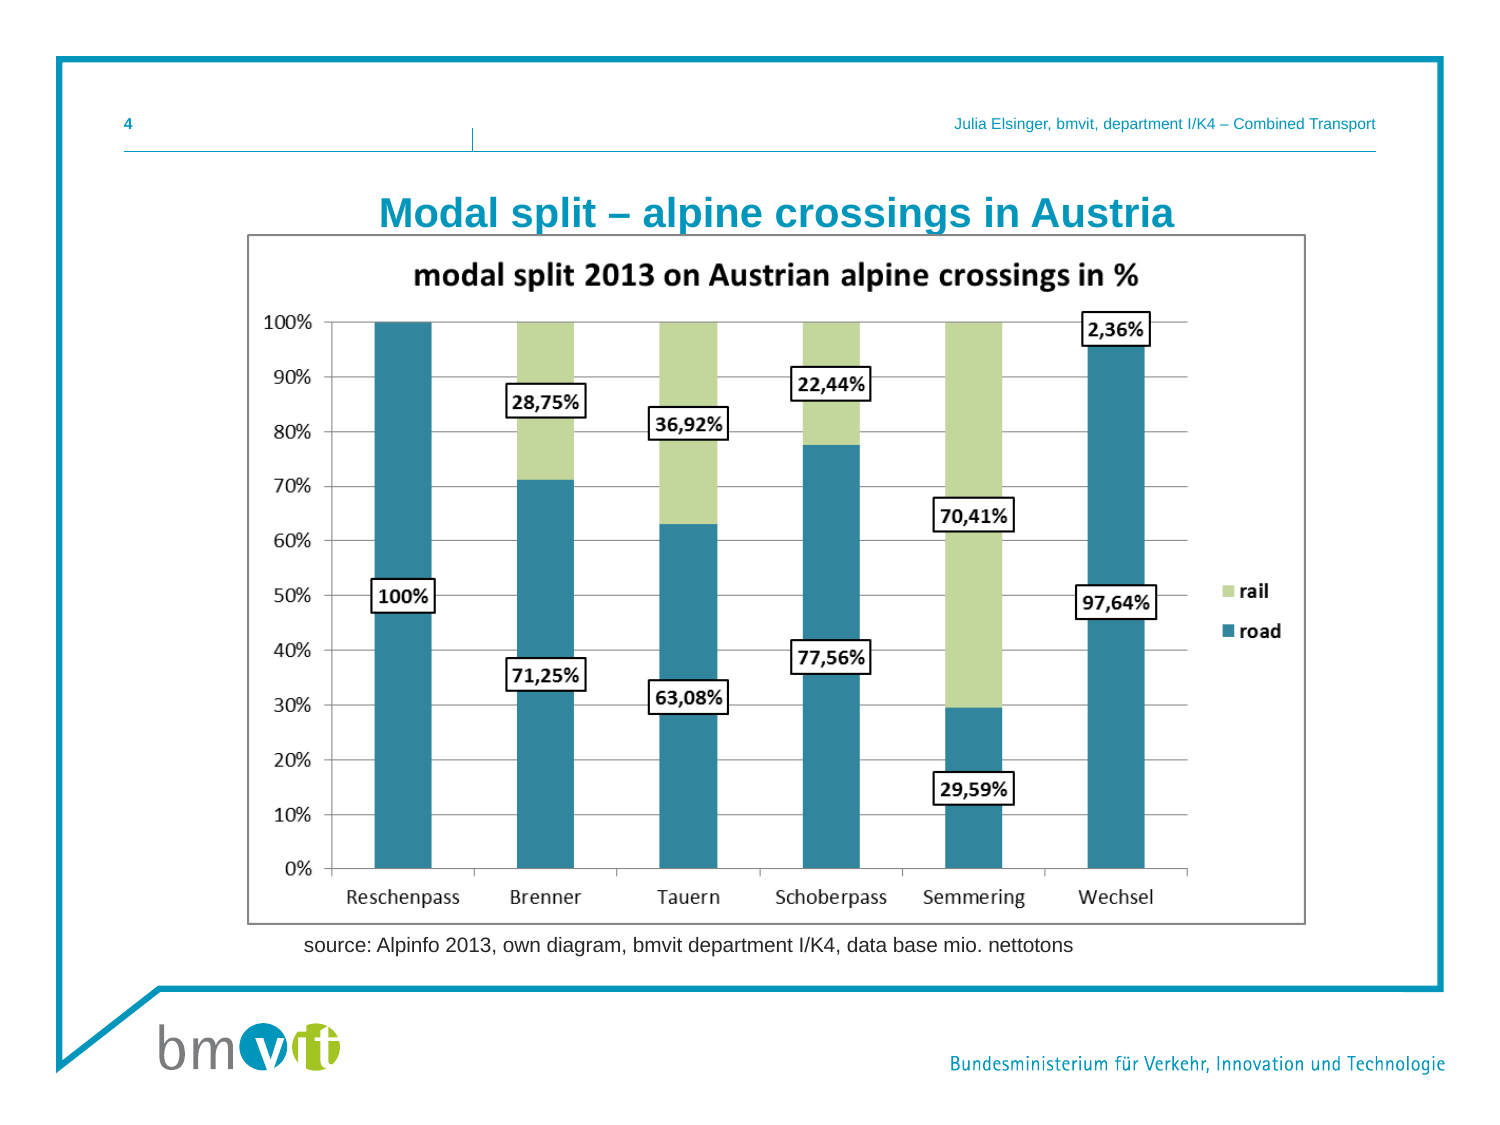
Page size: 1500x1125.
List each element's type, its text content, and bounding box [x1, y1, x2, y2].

text_box Modal split – alpine crossings in Austria [345, 172, 1208, 232]
footer Julia Elsinger, bmvit, department I/K4 – Combined Transport [901, 113, 1376, 138]
text_box source: Alpinfo 2013, own diagram, bmvit department I/K4, data base mio. nettotons [289, 933, 1128, 965]
picture [247, 234, 1306, 925]
slide_number 4 [123, 113, 160, 138]
